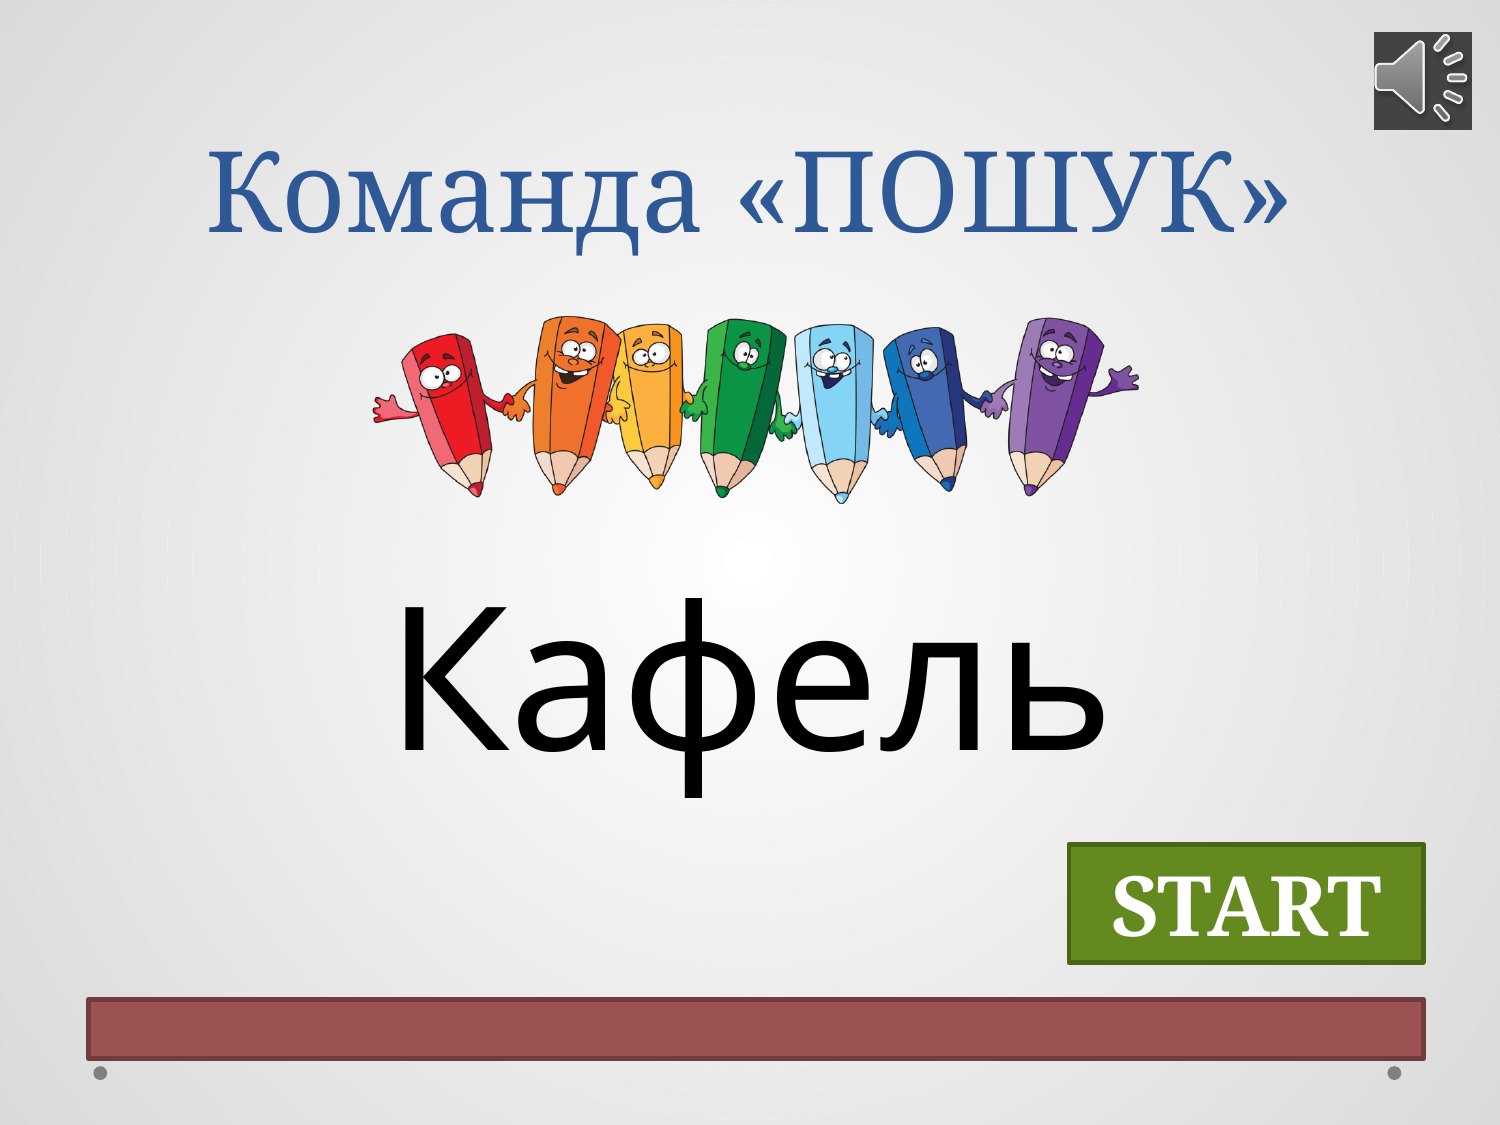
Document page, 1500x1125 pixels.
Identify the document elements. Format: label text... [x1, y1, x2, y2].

title Команда «ПОШУК» [75, 0, 1425, 262]
picture [372, 314, 1140, 504]
list Кафель [75, 262, 1425, 1005]
text_box [86, 997, 1426, 1061]
text_box START [1067, 842, 1426, 965]
picture [1373, 30, 1474, 132]
